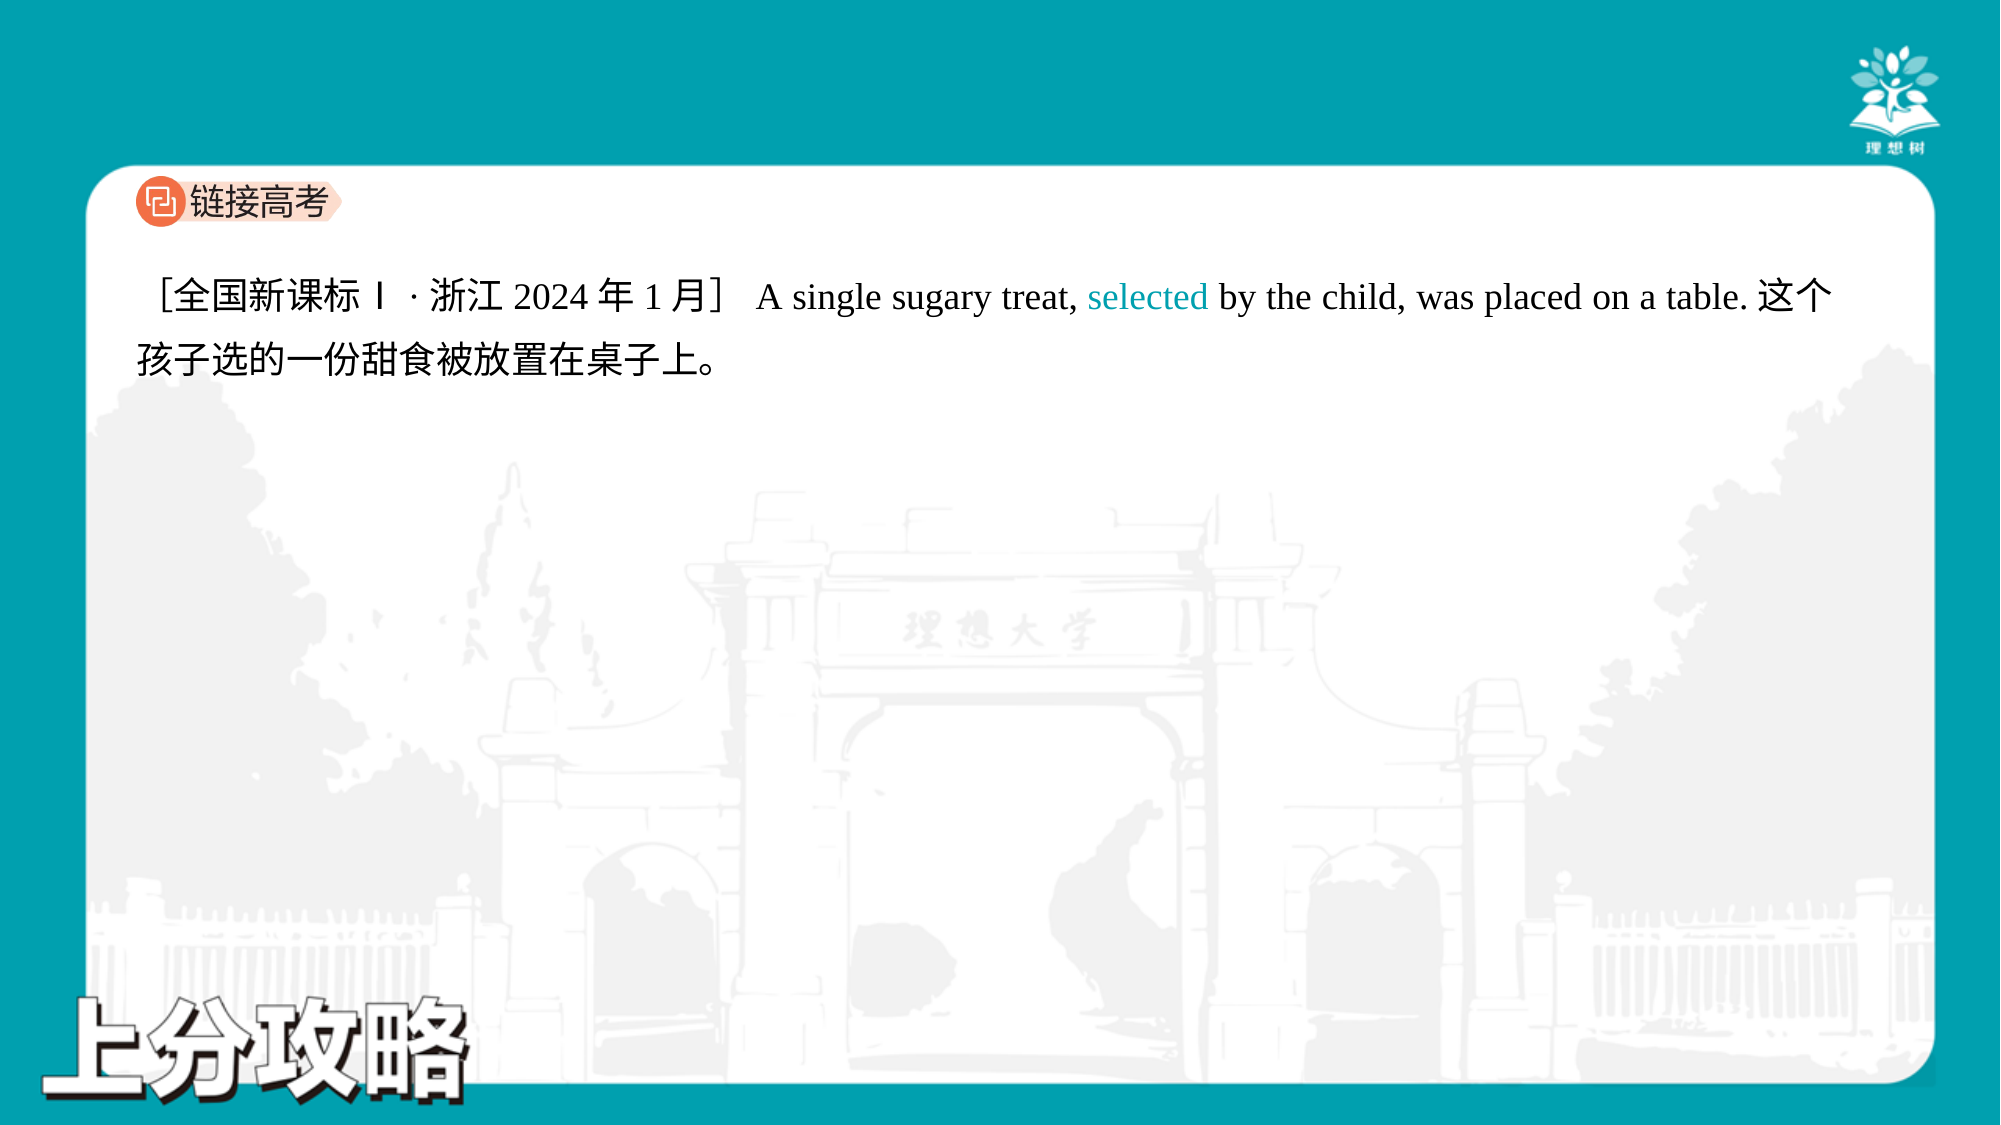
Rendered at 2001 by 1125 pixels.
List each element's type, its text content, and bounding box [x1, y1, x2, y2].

picture [0, 0, 2000, 1125]
text_box ［全国新课标Ⅰ·浙江2024年1月］A single sugary treat, selected by the child, was placed on a table.这个 孩子选的一份甜食被放置在桌子上。 #79 [136, 247, 1865, 374]
